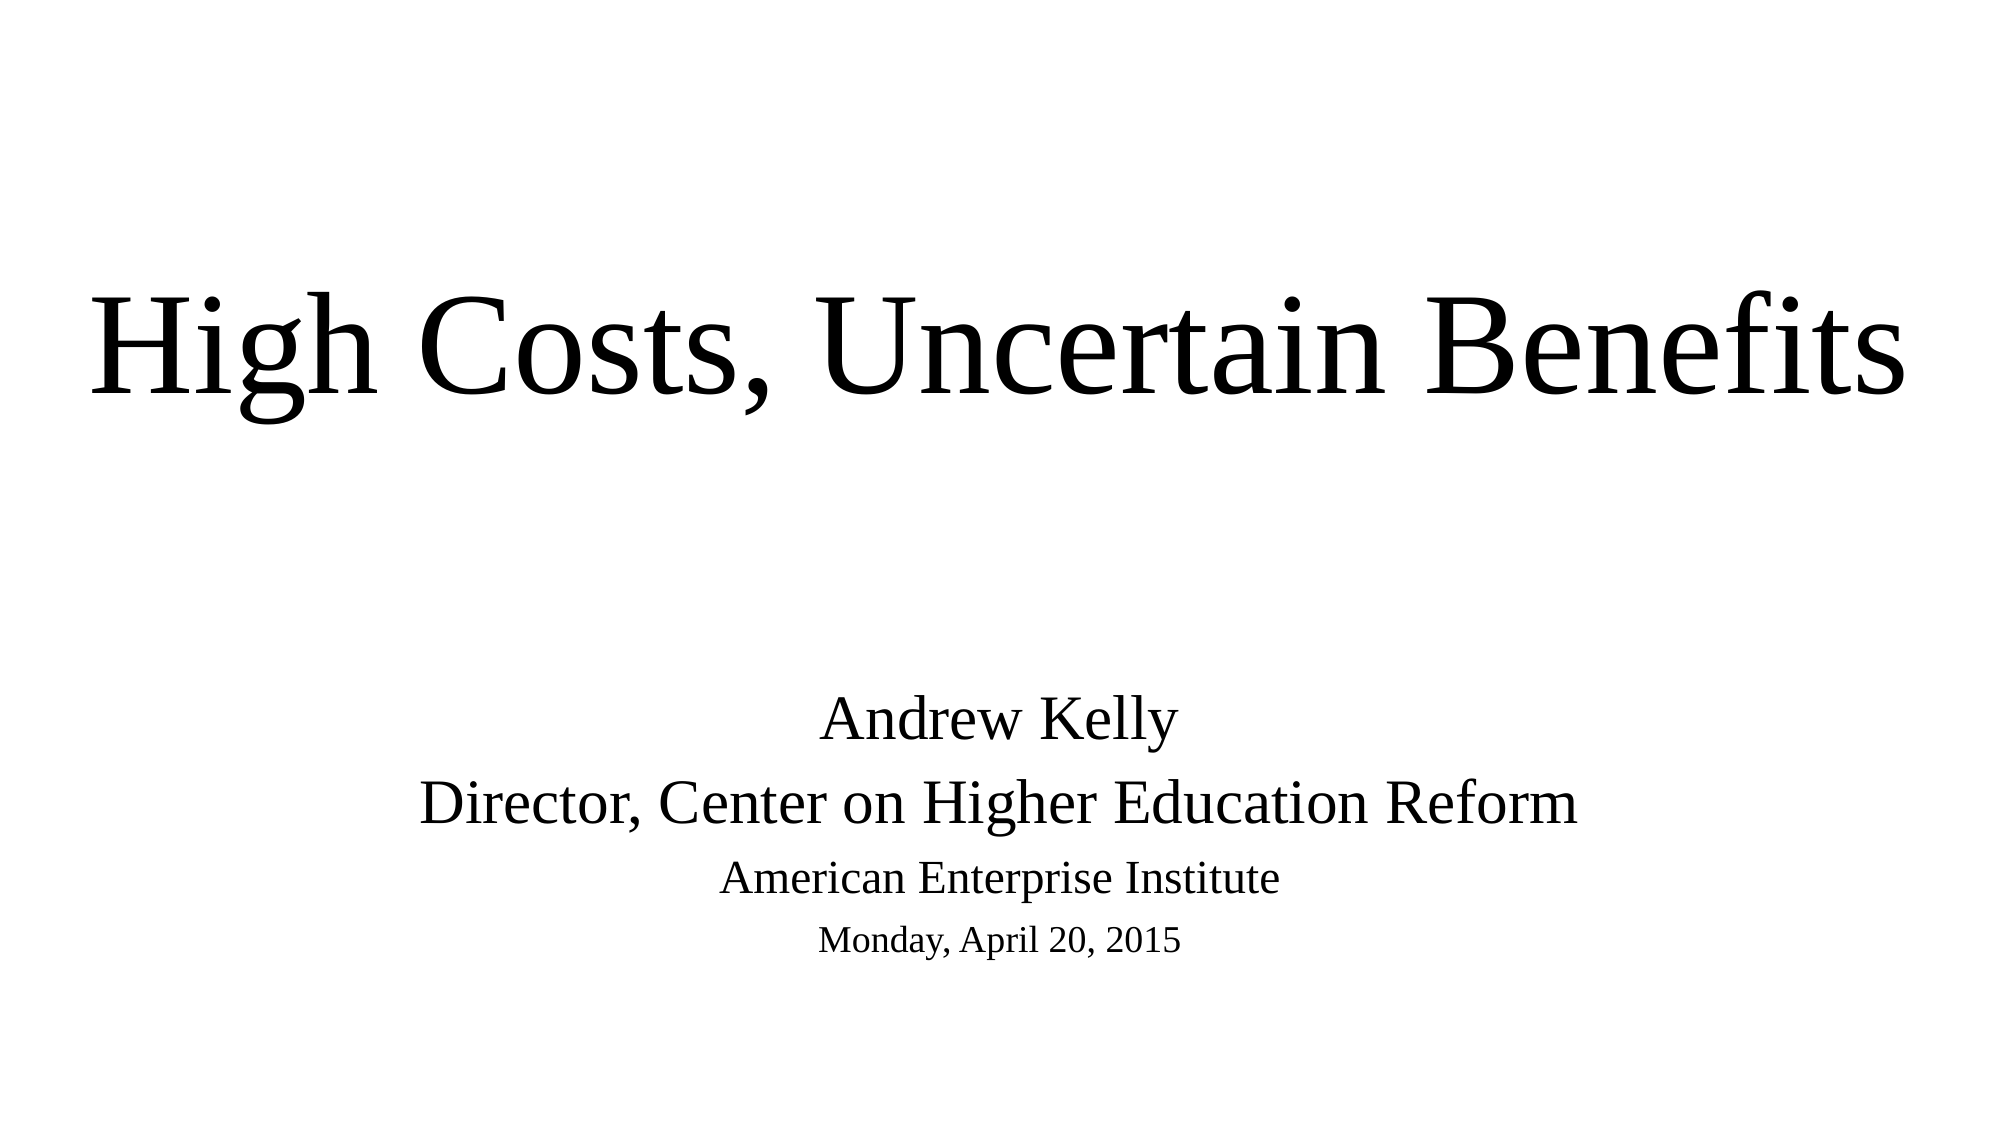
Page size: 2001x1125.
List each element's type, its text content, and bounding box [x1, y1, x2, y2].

title High Costs, Uncertain Benefits [0, 215, 2000, 607]
subtitle Andrew Kelly Director, Center on Higher Education Reform American Enterprise Institute Monday, April 20, 2015 [249, 677, 1750, 971]
